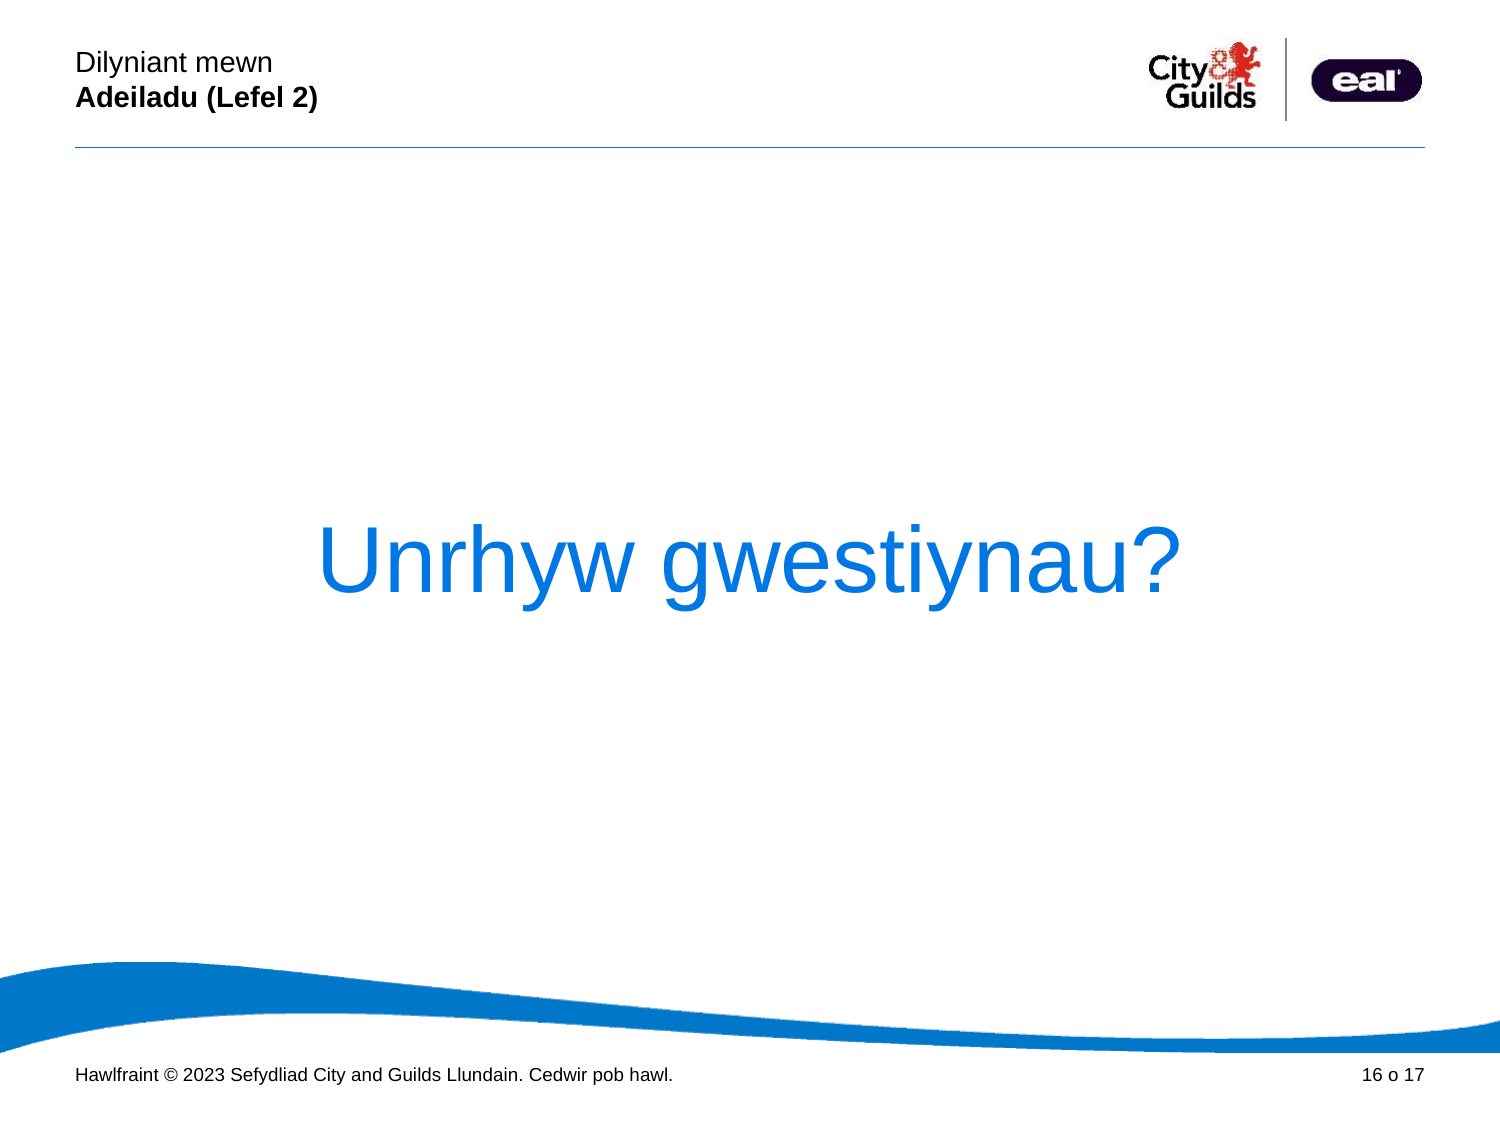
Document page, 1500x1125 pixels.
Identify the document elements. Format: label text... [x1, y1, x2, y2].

picture [0, 962, 1500, 1053]
list Unrhyw gwestiynau? [75, 306, 1425, 1004]
picture [1149, 38, 1422, 121]
